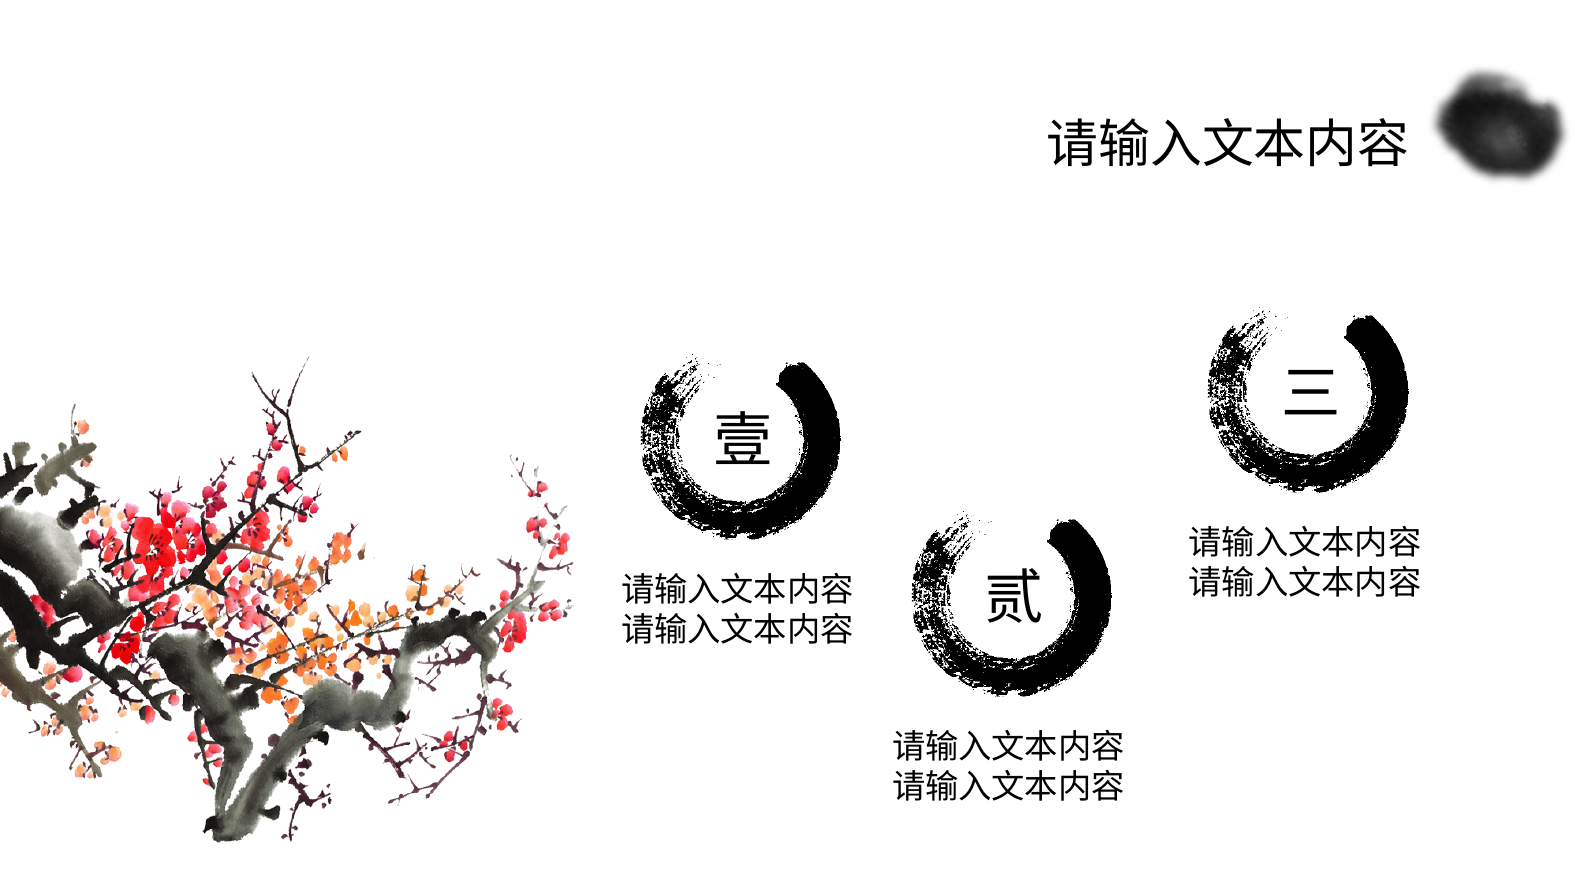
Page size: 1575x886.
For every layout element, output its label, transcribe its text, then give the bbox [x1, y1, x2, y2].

text_box 请输入文本内容 请输入文本内容 [877, 717, 1140, 886]
text_box 请输入文本内容 请输入文本内容 [631, 560, 869, 736]
picture [0, 289, 852, 886]
text_box 请输入文本内容 请输入文本内容 [1174, 513, 1437, 688]
picture [1190, 289, 1420, 519]
picture [1419, 61, 1575, 196]
picture [894, 493, 1123, 723]
text_box 请输入文本内容 [1032, 103, 1419, 181]
